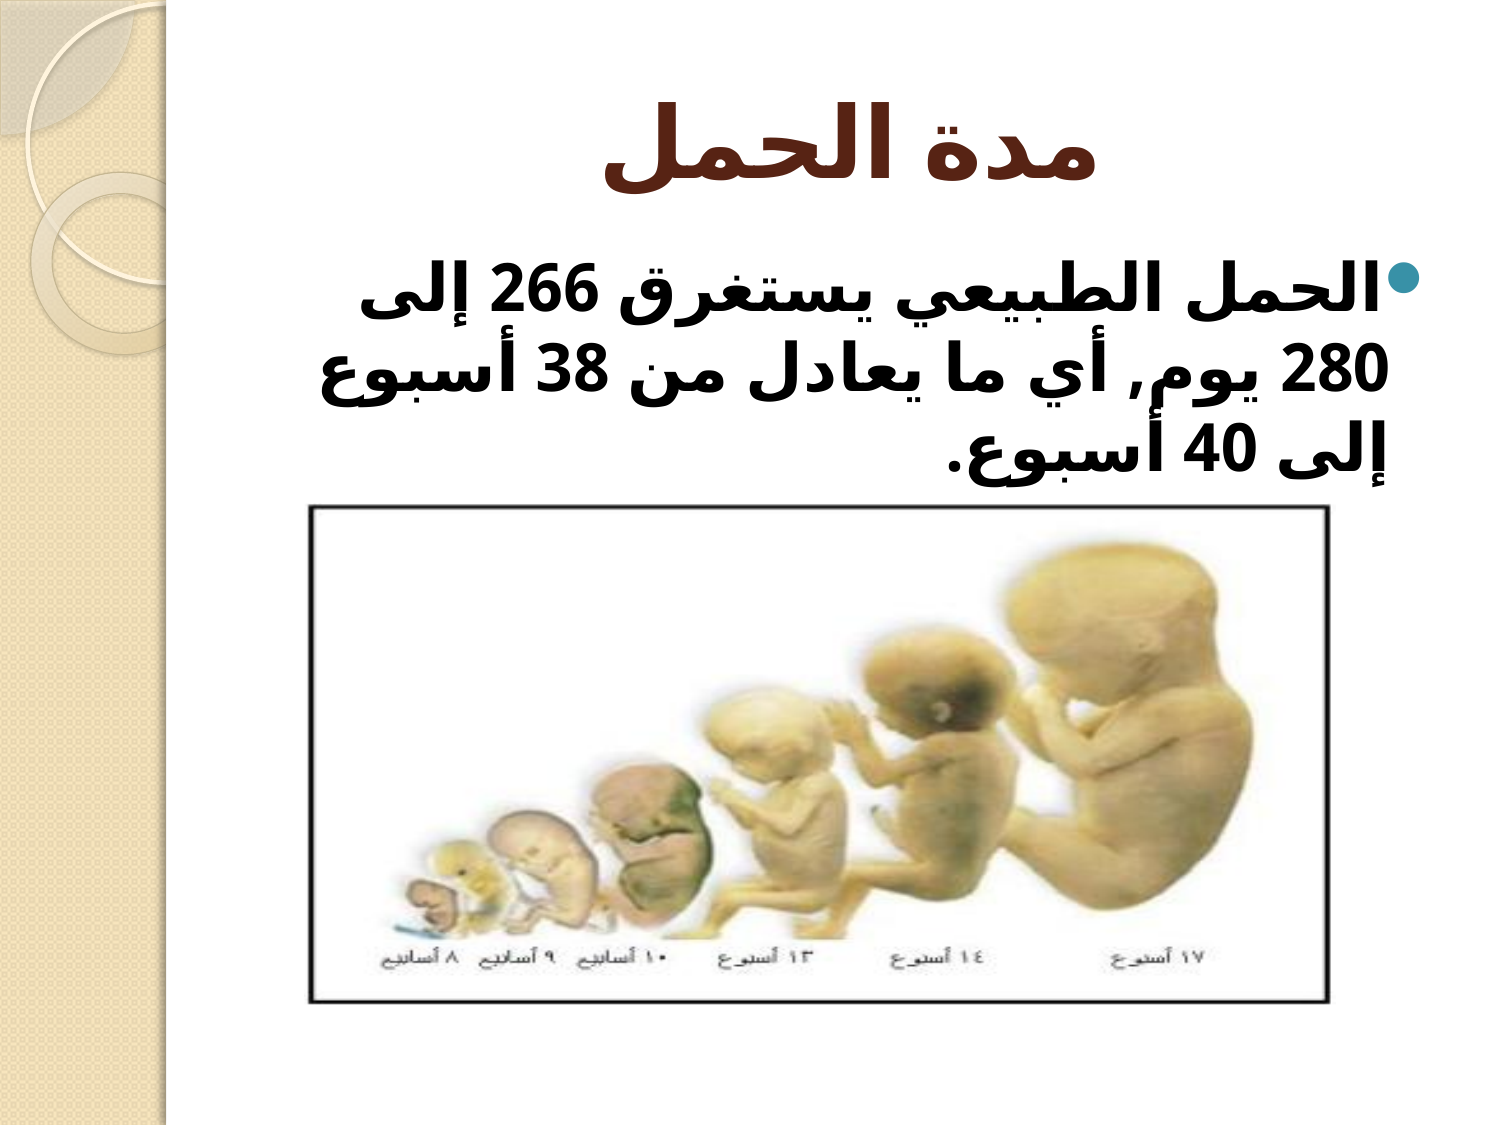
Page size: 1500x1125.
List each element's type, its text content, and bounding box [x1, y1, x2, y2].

picture [304, 503, 1337, 1009]
title مدة الحمل [235, 45, 1466, 233]
list الحمل الطبيعي يستغرق 266 إلى 280 يوم, أي ما يعادل من 38 أسبوع إلى 40 أسبوع. [235, 237, 1466, 1025]
